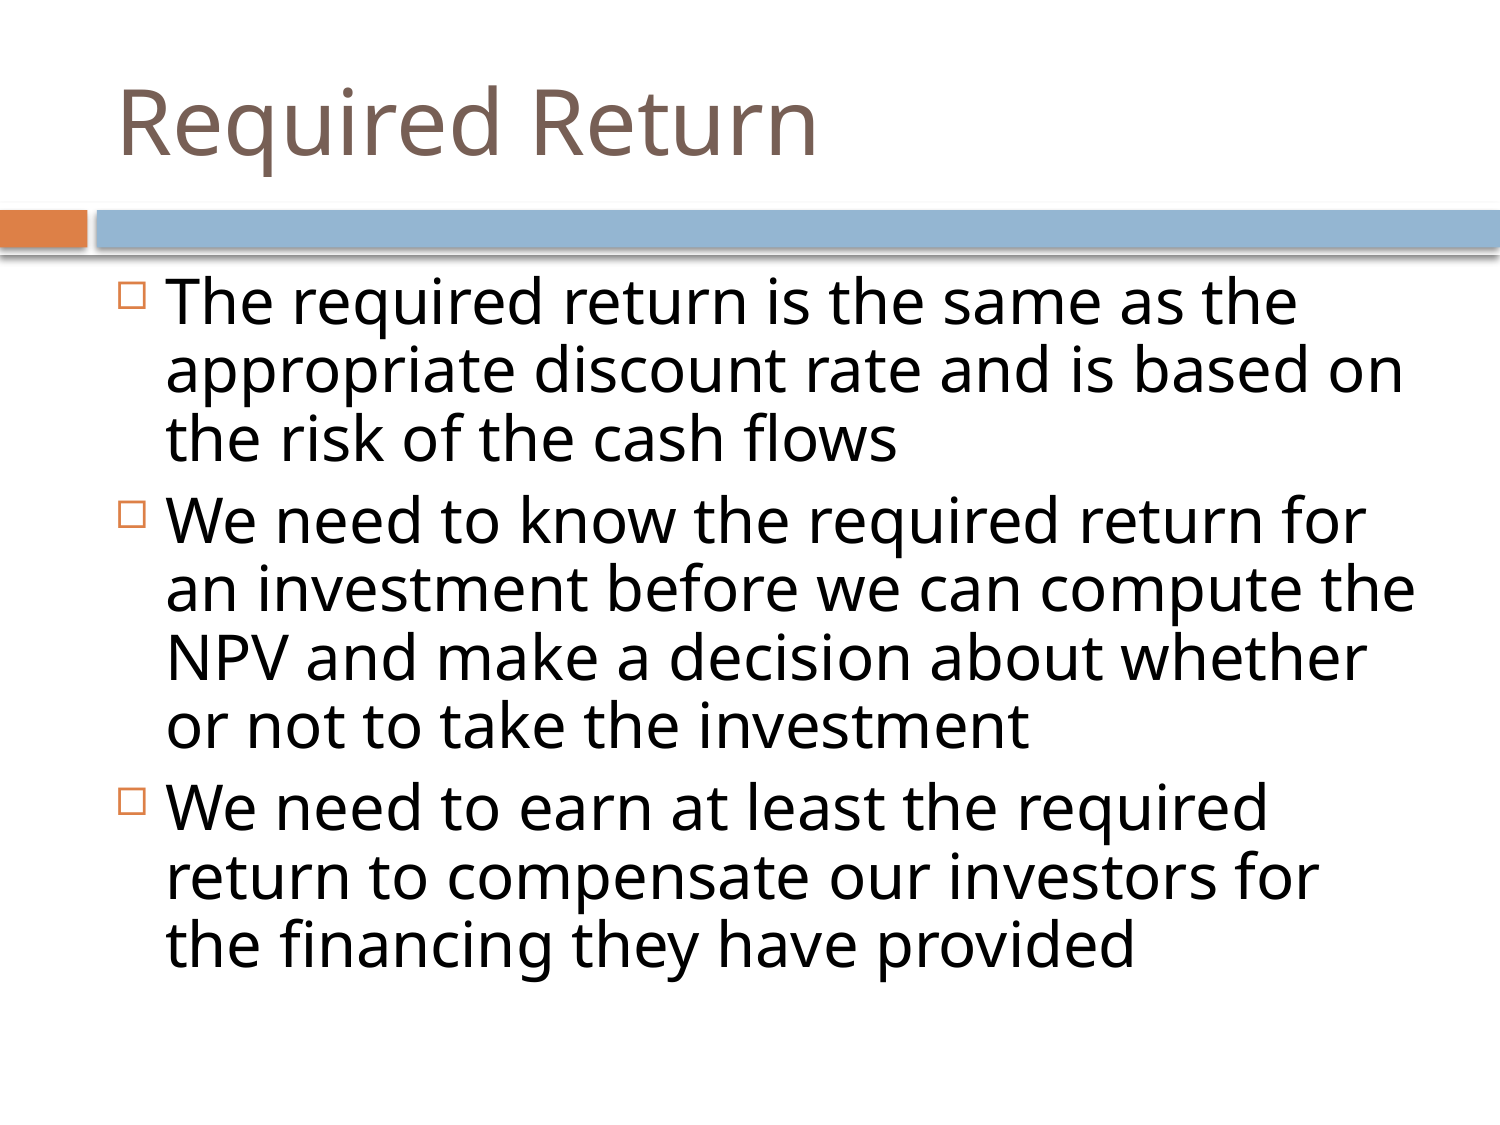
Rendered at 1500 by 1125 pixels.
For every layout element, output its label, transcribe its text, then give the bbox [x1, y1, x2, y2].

list The required return is the same as the appropriate discount rate and is based on the risk of the cash flows We need to know the required return for an investment before we can compute the NPV and make a decision about whether or not to take the investment We need to earn at least the required return to compensate our investors for the financing they have provided [100, 262, 1438, 1000]
title Required Return [100, 37, 1438, 200]
